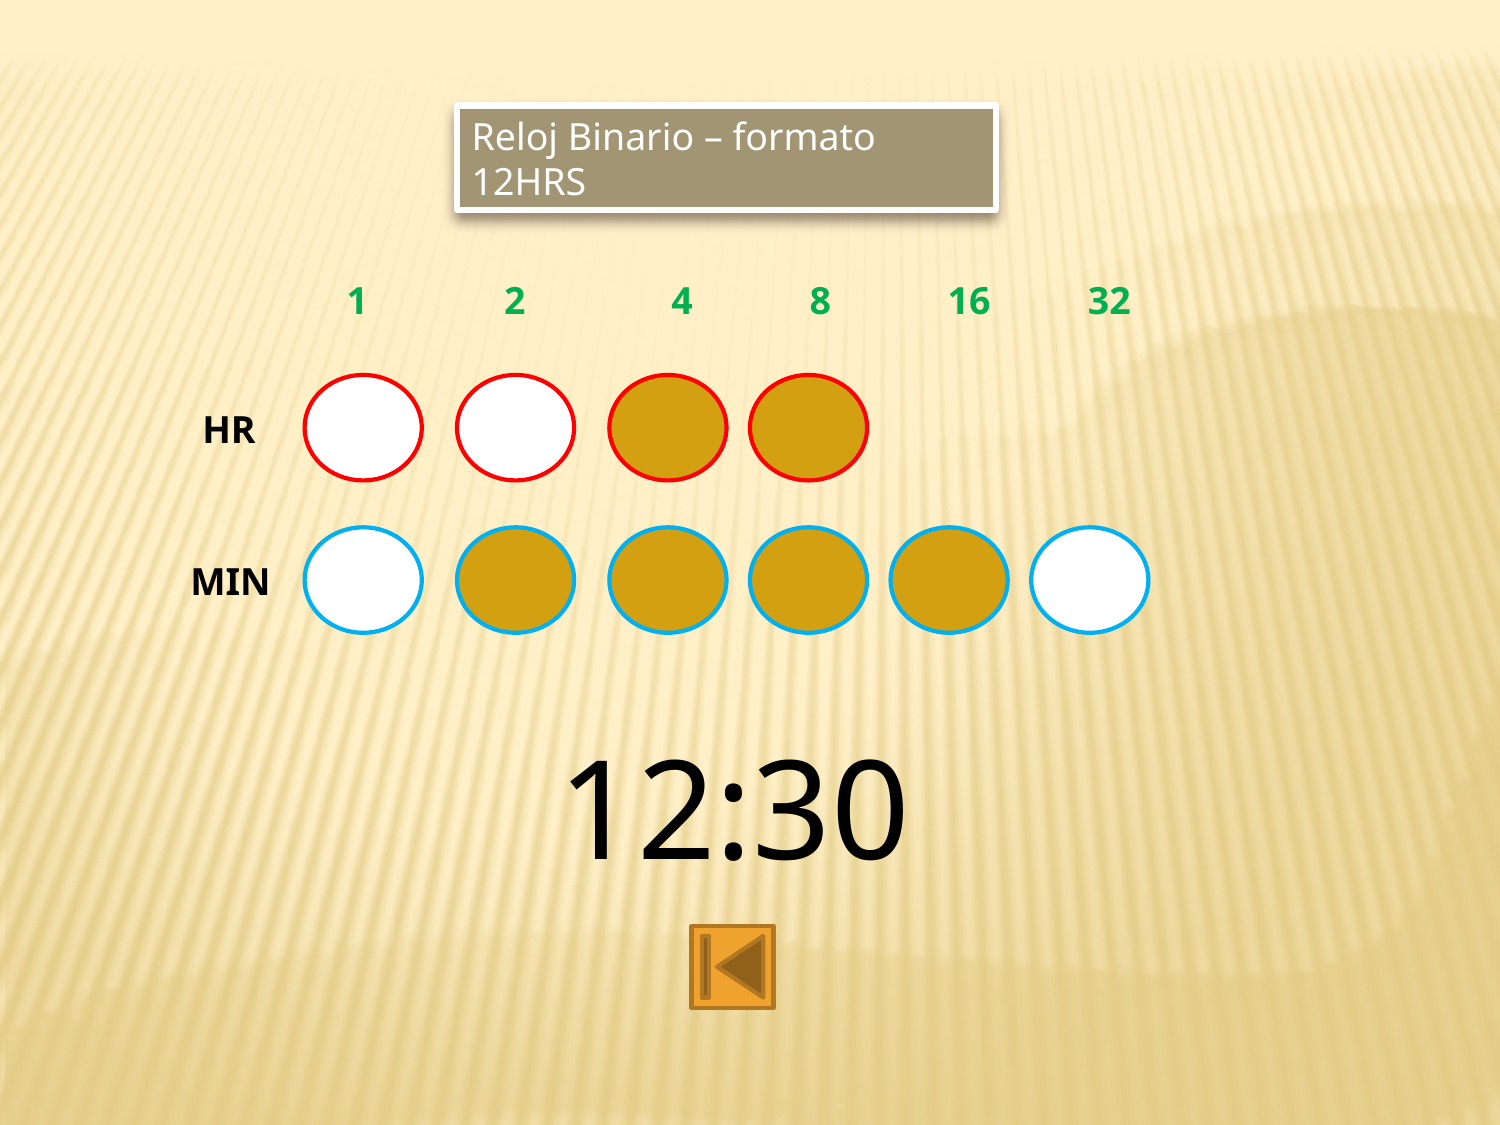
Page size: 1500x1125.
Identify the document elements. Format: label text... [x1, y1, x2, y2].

text_box [302, 525, 424, 635]
text_box [607, 372, 729, 483]
text_box [888, 525, 1010, 635]
text_box [747, 525, 870, 635]
text_box [1029, 525, 1151, 635]
text_box [454, 372, 577, 483]
text_box [689, 924, 776, 1010]
text_box 12:30 [543, 714, 926, 895]
text_box [607, 525, 729, 635]
text_box 1 2 4 8 16 32 [292, 269, 1161, 330]
text_box [747, 372, 870, 483]
text_box MIN [175, 550, 293, 611]
text_box Reloj Binario – formato 12HRS [454, 102, 999, 213]
text_box [302, 372, 424, 483]
text_box HR [187, 398, 282, 459]
text_box [454, 525, 577, 635]
